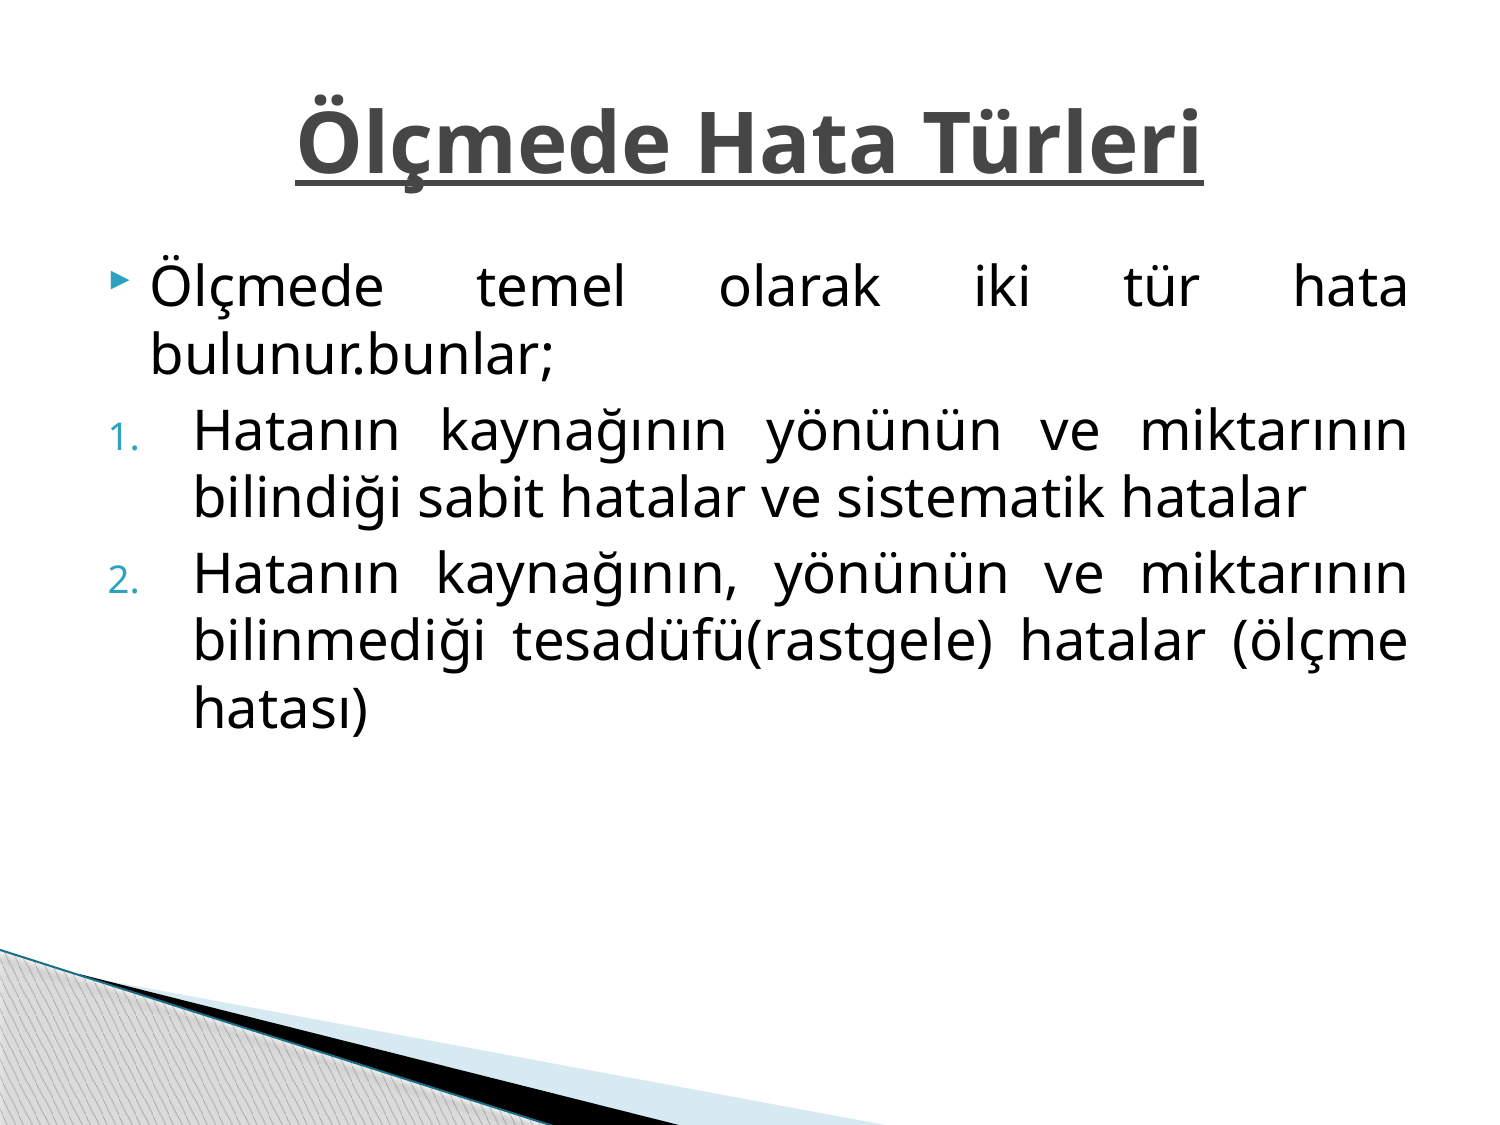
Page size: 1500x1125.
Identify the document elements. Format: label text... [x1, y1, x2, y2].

title Ölçmede Hata Türleri [75, 45, 1425, 233]
list Ölçmede temel olarak iki tür hata bulunur.bunlar; Hatanın kaynağının yönünün ve miktarının bilindiği sabit hatalar ve sistematik hatalar Hatanın kaynağının, yönünün ve miktarının bilinmediği tesadüfü(rastgele) hatalar (ölçme hatası) [75, 243, 1425, 986]
